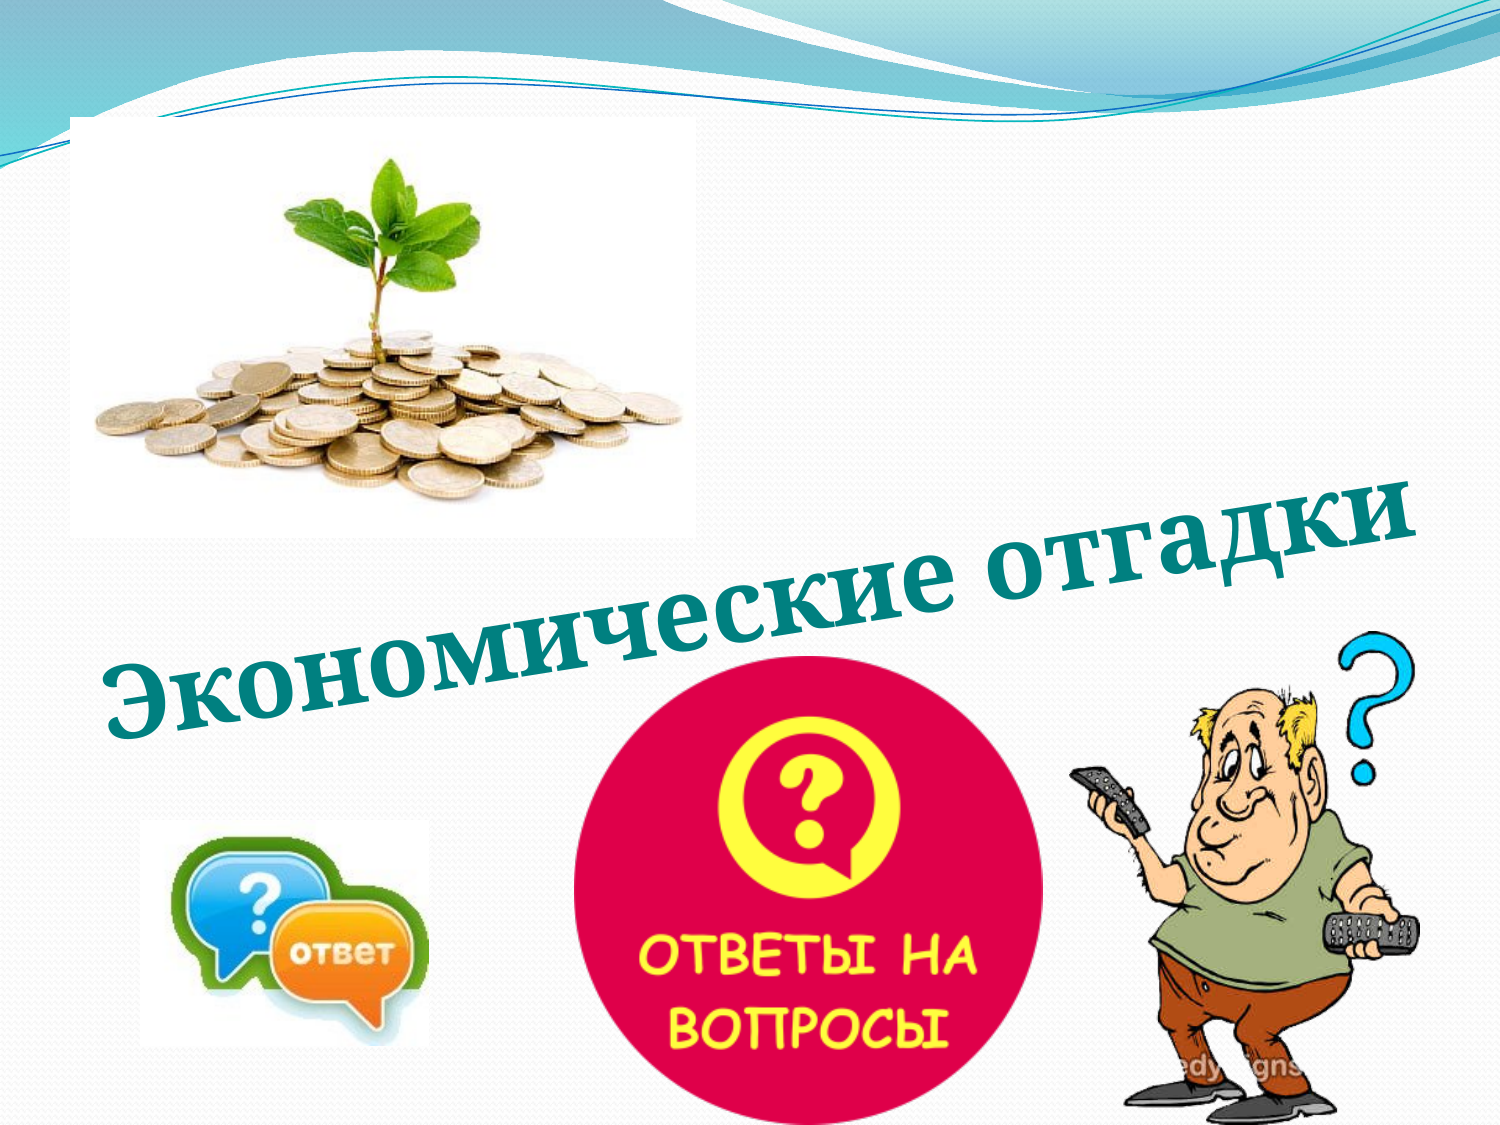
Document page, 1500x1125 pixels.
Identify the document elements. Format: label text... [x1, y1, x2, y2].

picture [573, 655, 1044, 1125]
picture [140, 820, 429, 1046]
picture [1068, 630, 1420, 1125]
picture [70, 116, 696, 538]
list Экономические отгадки [62, 420, 1453, 790]
